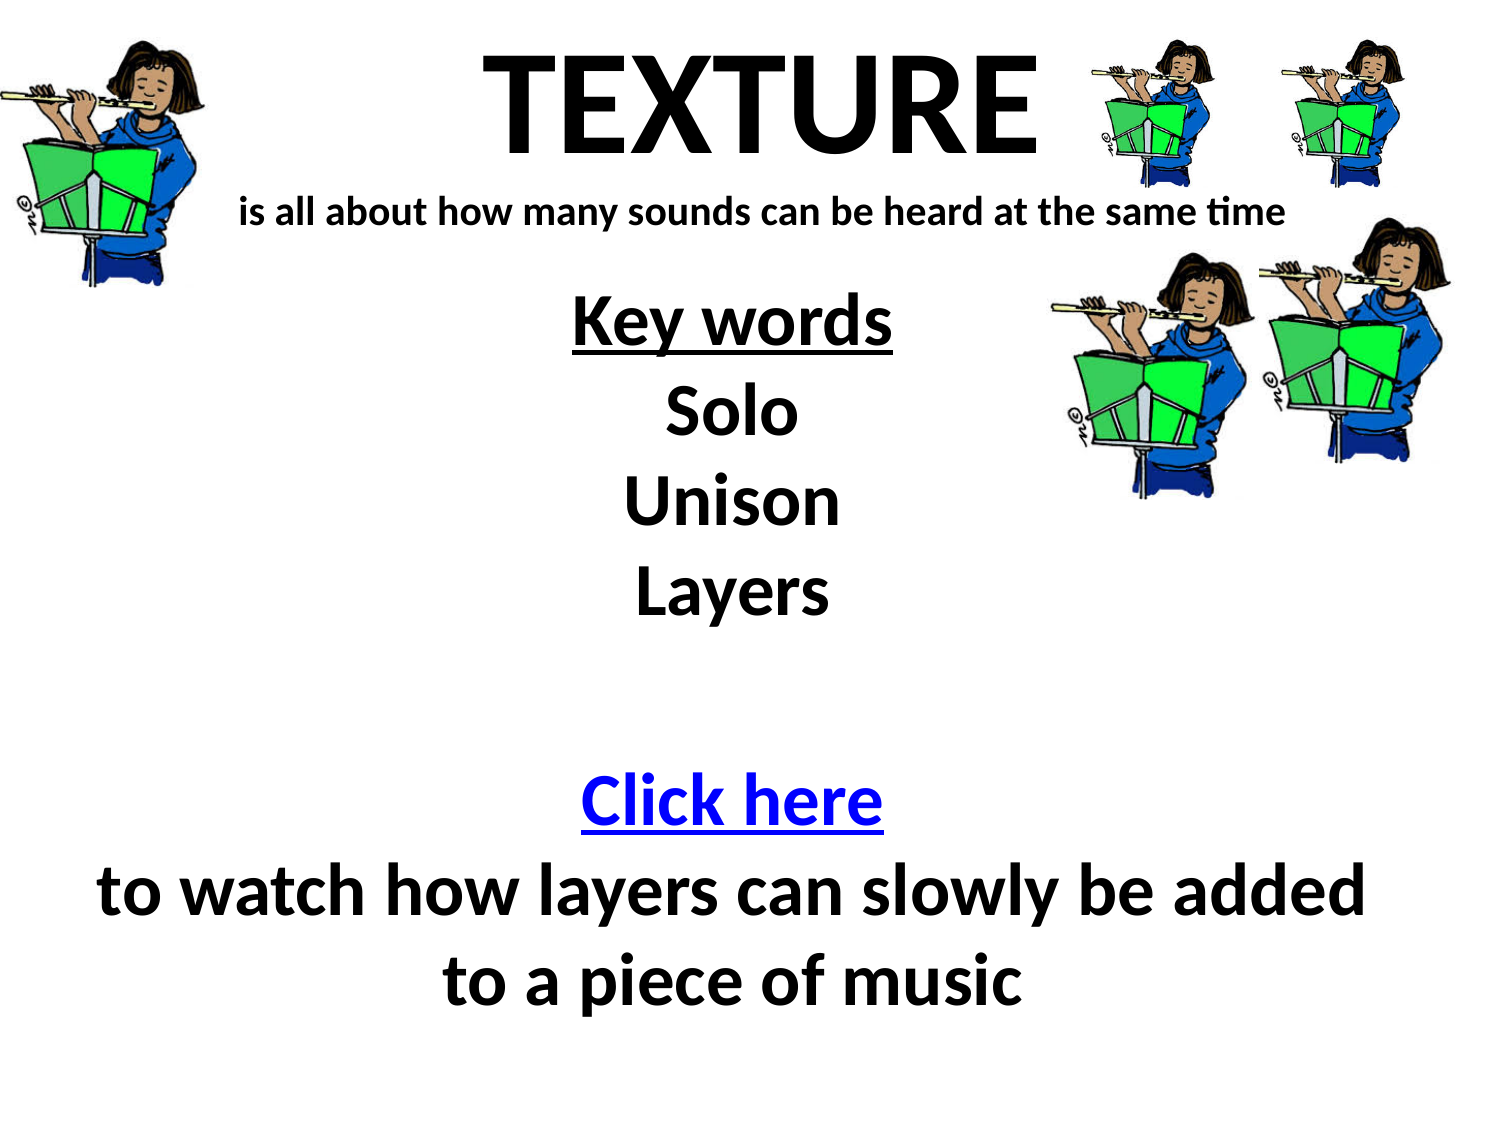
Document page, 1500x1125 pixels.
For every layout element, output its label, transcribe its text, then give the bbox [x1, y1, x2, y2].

picture [1278, 37, 1407, 188]
picture [1088, 37, 1217, 188]
title TEXTURE is all about how many sounds can be heard at the same time [87, 24, 1438, 213]
picture [1045, 213, 1455, 501]
list Key words Solo Unison Layers Click here to watch how layers can slowly be added to a piece of music [57, 262, 1408, 1075]
picture [0, 37, 209, 288]
